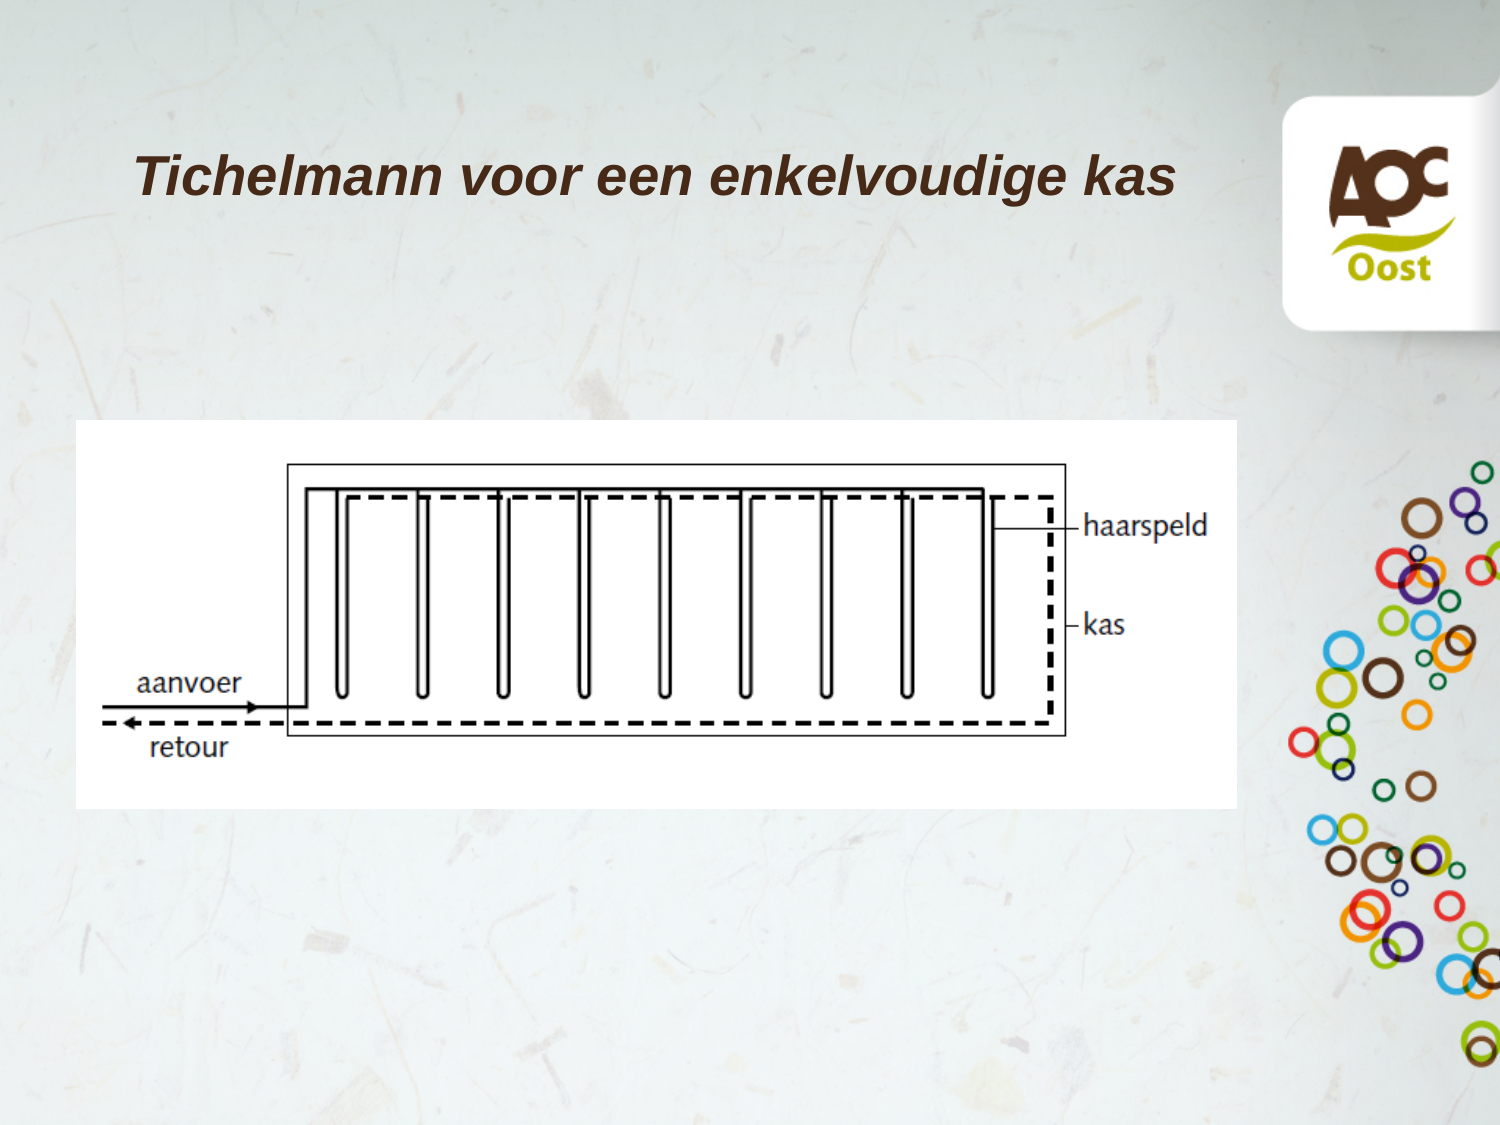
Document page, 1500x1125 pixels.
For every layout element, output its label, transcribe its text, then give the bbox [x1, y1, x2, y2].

subtitle [64, 349, 1235, 882]
title Tichelmann voor een enkelvoudige kas [112, 101, 1199, 244]
picture [0, 0, 1500, 1125]
